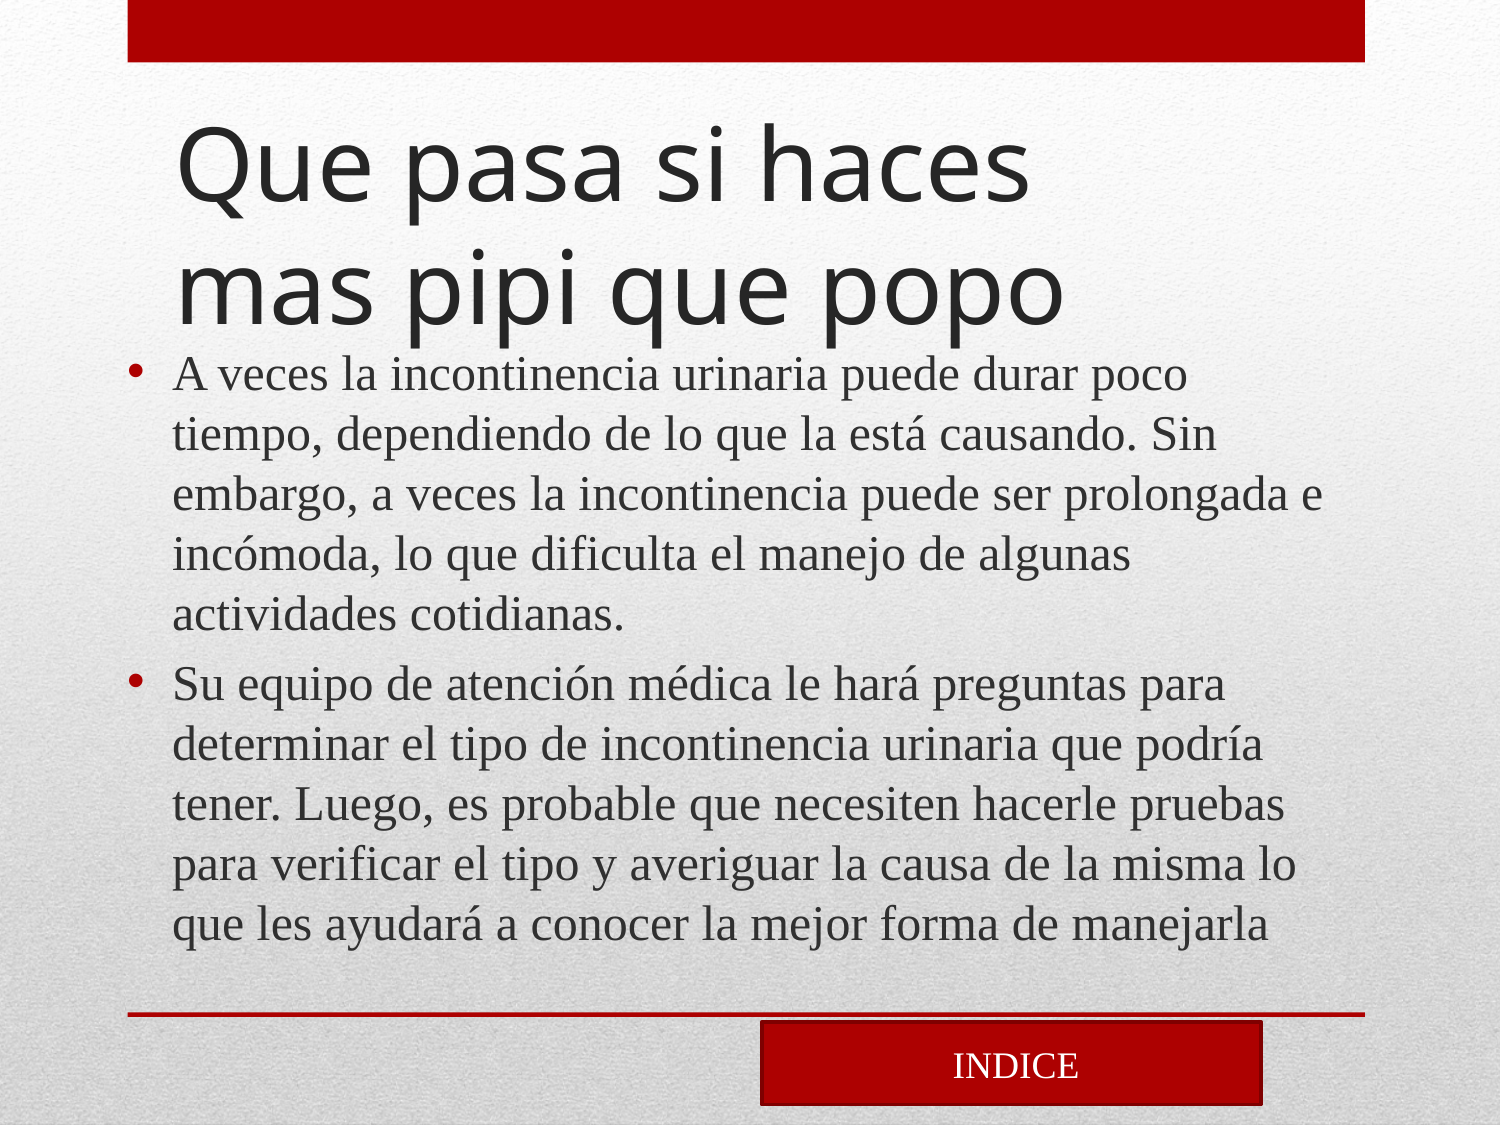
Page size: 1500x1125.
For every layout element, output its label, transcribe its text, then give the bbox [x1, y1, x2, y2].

text_box INDICE [760, 1020, 1263, 1106]
title Que pasa si haces mas pipi que popo [159, 90, 1272, 353]
list A veces la incontinencia urinaria puede durar poco tiempo, dependiendo de lo que la está causando. Sin embargo, a veces la incontinencia puede ser prolongada e incómoda, lo que dificulta el manejo de algunas actividades cotidianas. Su equipo de atención médica le hará preguntas para determinar el tipo de incontinencia urinaria que podría tener. Luego, es probable que necesiten hacerle pruebas para verificar el tipo y averiguar la causa de la misma lo que les ayudará a conocer la mejor forma de manejarla [112, 361, 1350, 1000]
